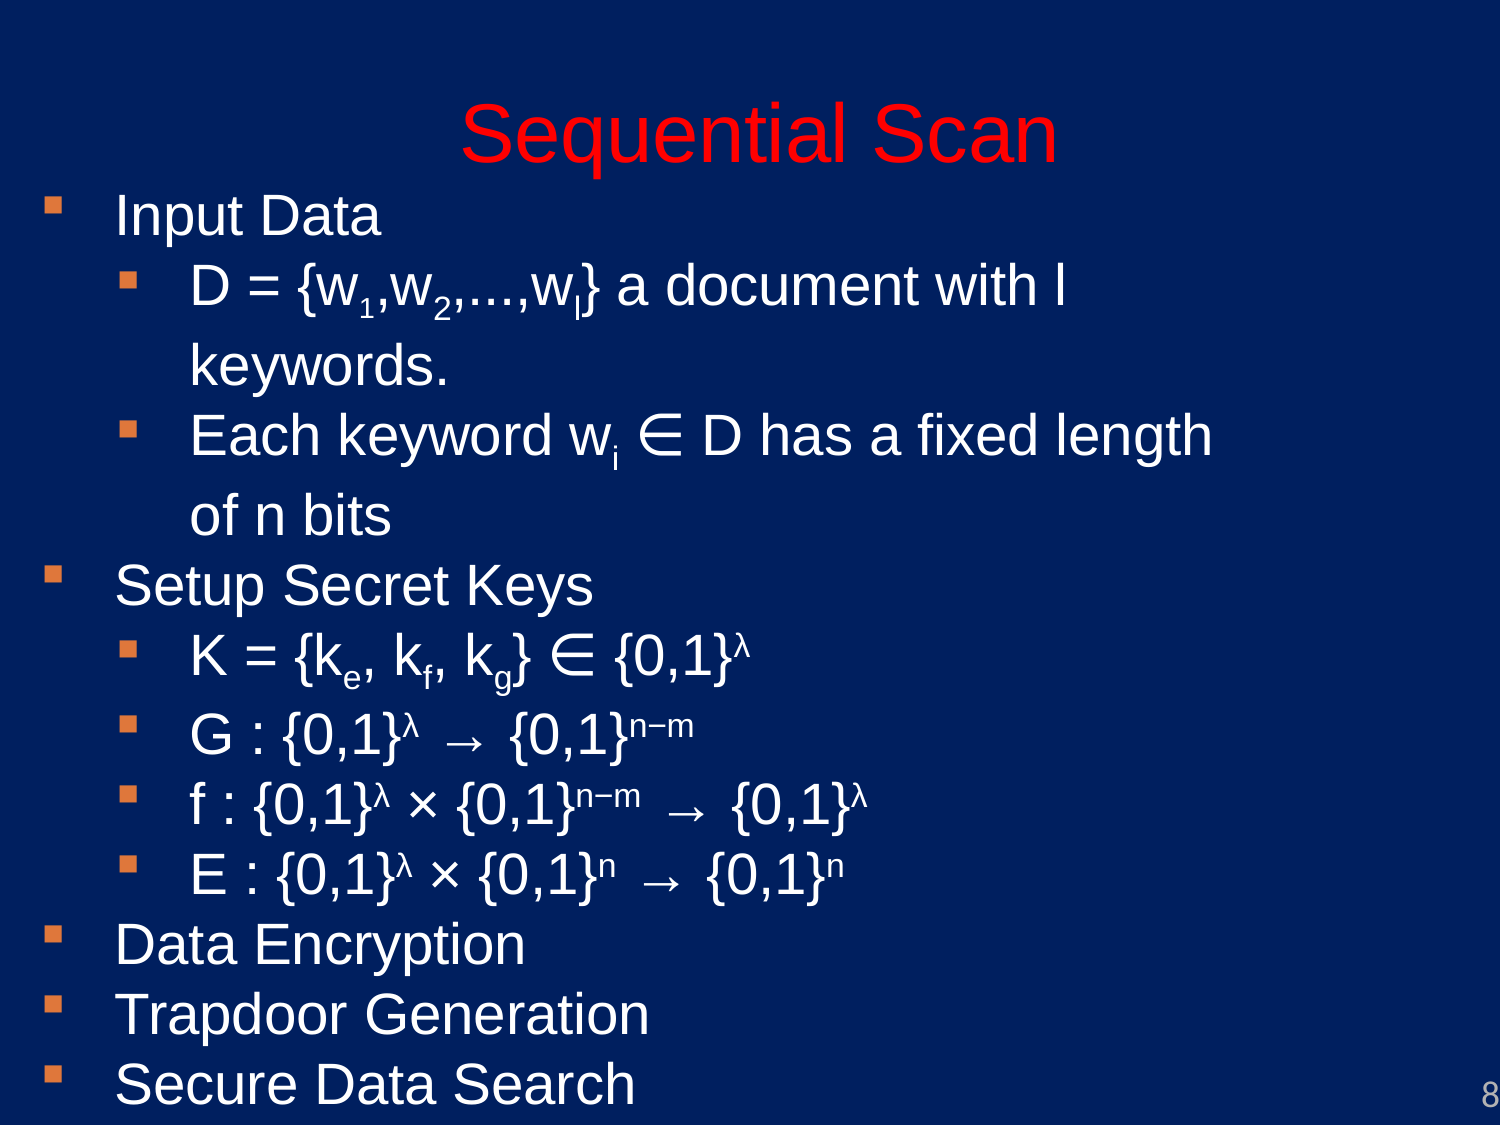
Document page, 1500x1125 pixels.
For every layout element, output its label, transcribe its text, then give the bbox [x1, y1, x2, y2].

title Sequential Scan [44, 53, 1456, 267]
text_box Input Data D = {w1,w2,...,wl} a document with l keywords. Each keyword wi ∈ D has a fixed length of n bits Setup Secret Keys K = {ke, kf, kg} ∈ {0,1}λ G : {0,1}λ → {0,1}n−m f : {0,1}λ × {0,1}n−m → {0,1}λ E : {0,1}λ × {0,1}n → {0,1}n Data Encryption Trapdoor Generation Secure Data Search [37, 177, 1226, 1117]
slide_number 8 [1437, 1069, 1500, 1125]
